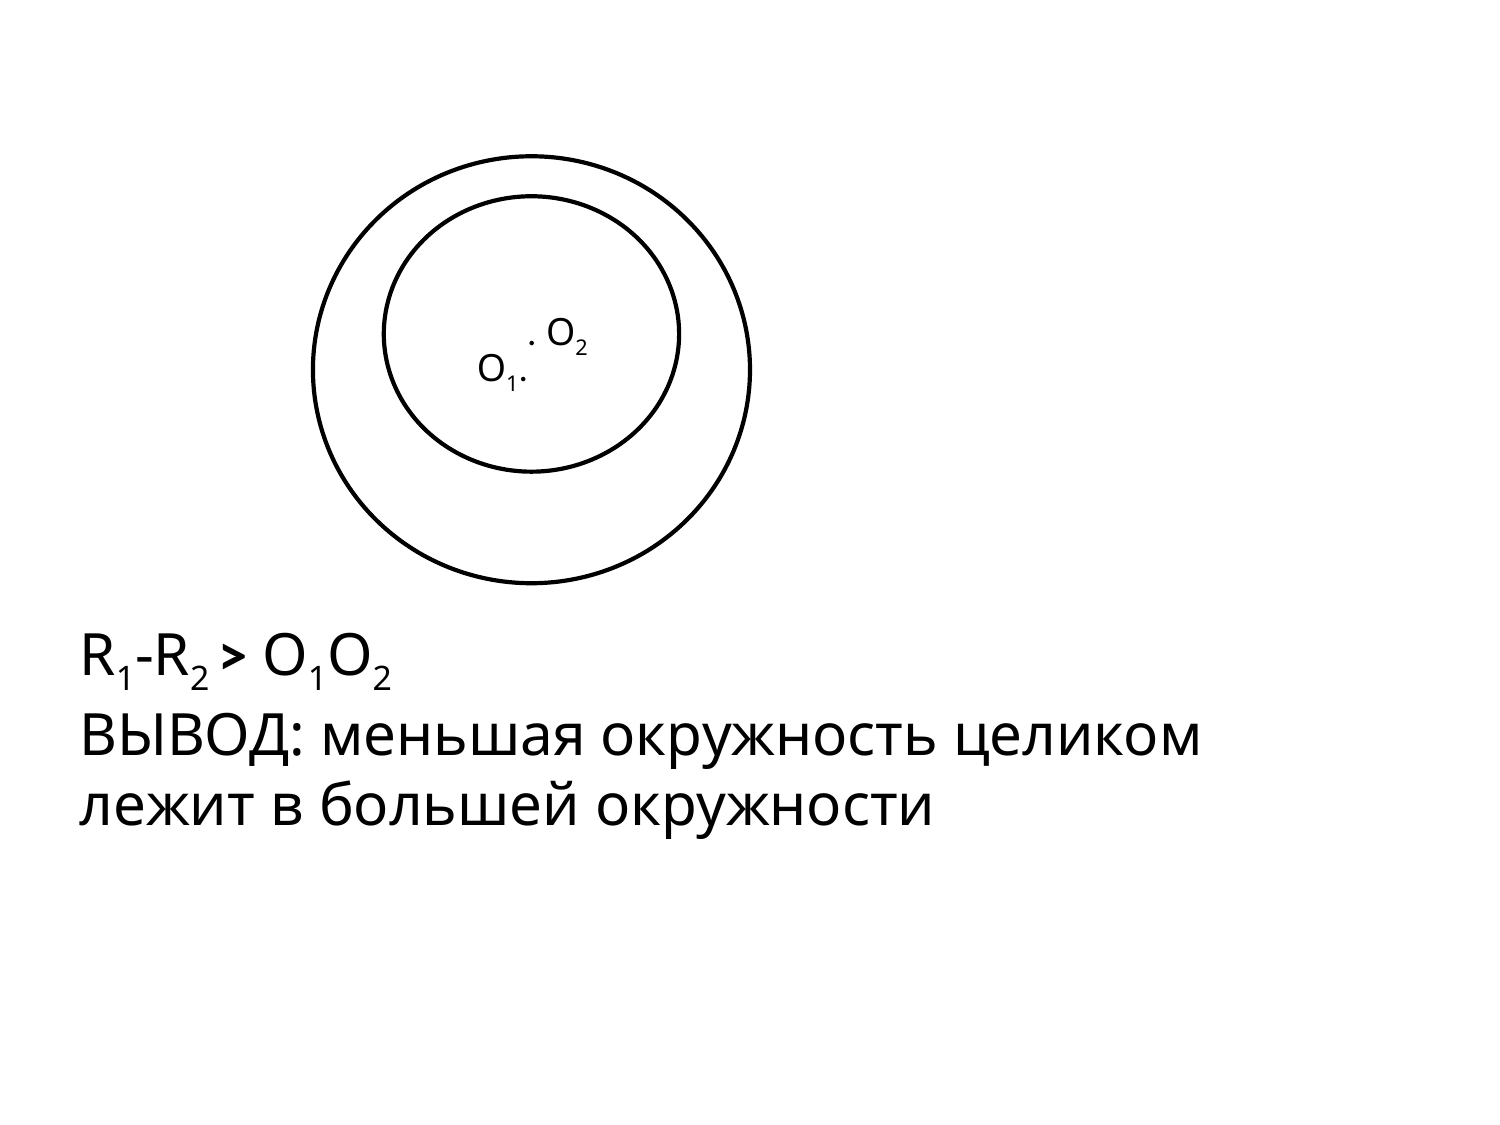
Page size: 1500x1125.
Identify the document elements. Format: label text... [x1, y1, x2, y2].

text_box O1. [310, 154, 753, 586]
text_box . O2 [381, 194, 682, 474]
text_box R1-R2 > O1O2 ВЫВОД: меньшая окружность целиком лежит в большей окружности [64, 609, 1376, 890]
